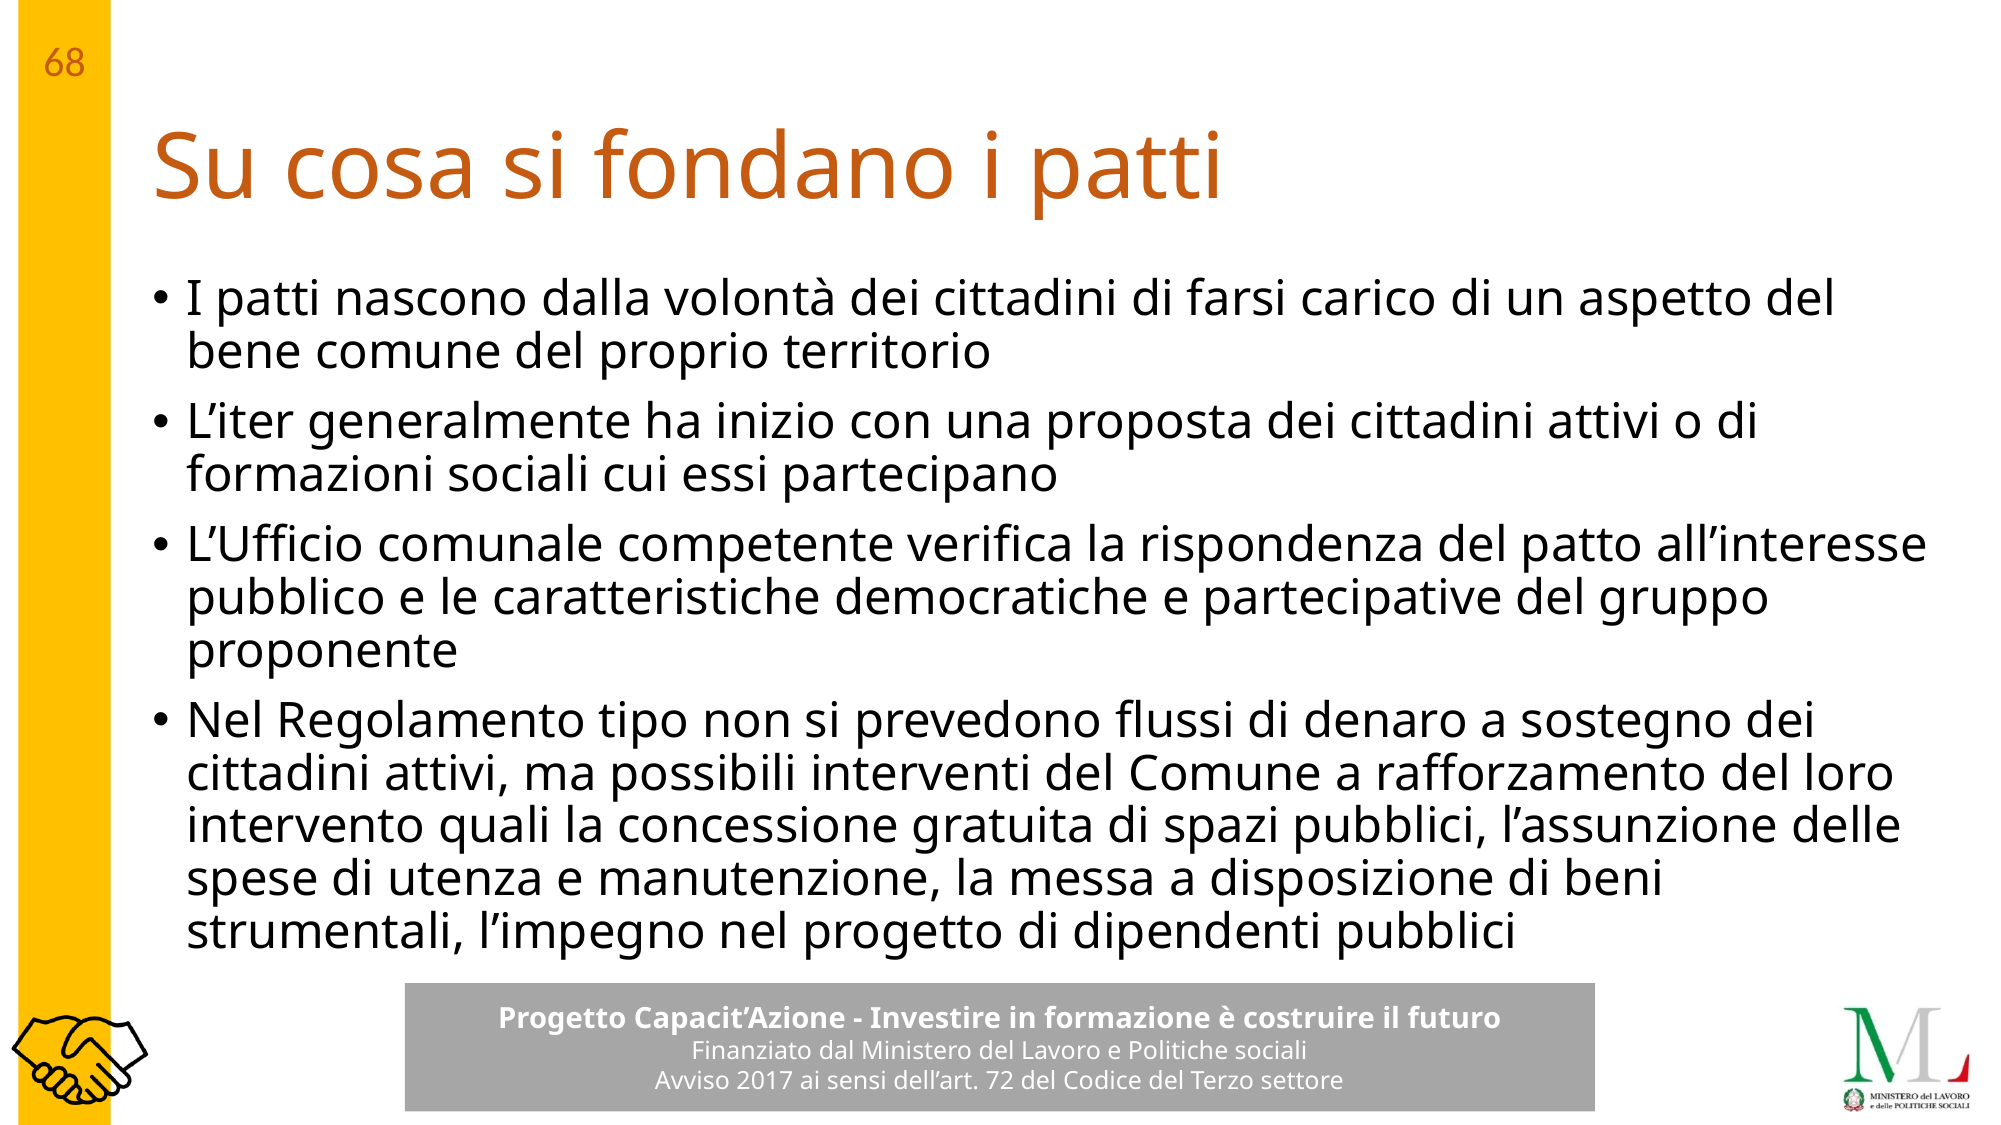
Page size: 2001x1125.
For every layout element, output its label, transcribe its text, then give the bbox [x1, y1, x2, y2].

list I patti nascono dalla volontà dei cittadini di farsi carico di un aspetto del bene comune del proprio territorio L’iter generalmente ha inizio con una proposta dei cittadini attivi o di formazioni sociali cui essi partecipano L’Ufficio comunale competente verifica la rispondenza del patto all’interesse pubblico e le caratteristiche democratiche e partecipative del gruppo proponente Nel Regolamento tipo non si prevedono flussi di denaro a sostegno dei cittadini attivi, ma possibili interventi del Comune a rafforzamento del loro intervento quali la concessione gratuita di spazi pubblici, l’assunzione delle spese di utenza e manutenzione, la messa a disposizione di beni strumentali, l’impegno nel progetto di dipendenti pubblici [137, 266, 1972, 979]
picture [1826, 1006, 1987, 1112]
slide_number 68 [1911, 1057, 1995, 1118]
title Su cosa si fondano i patti [137, 59, 1863, 266]
picture [10, 1009, 149, 1109]
